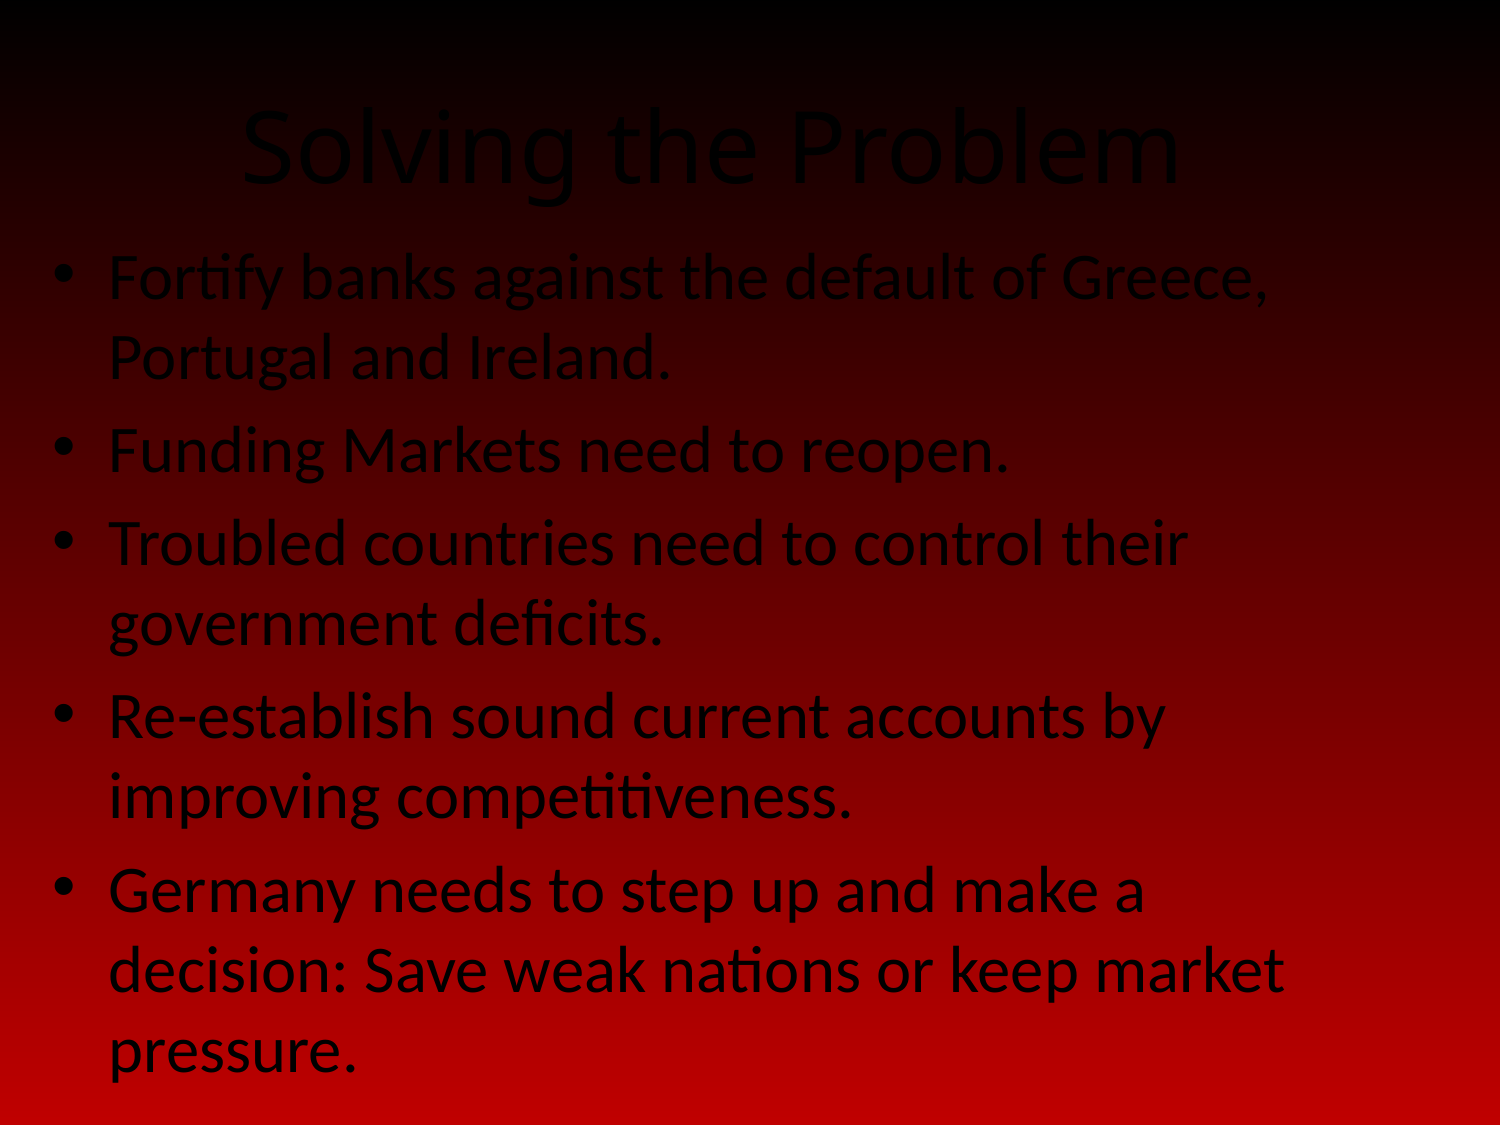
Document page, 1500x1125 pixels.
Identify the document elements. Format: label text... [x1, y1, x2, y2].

title Solving the Problem [37, 49, 1388, 224]
list Fortify banks against the default of Greece, Portugal and Ireland. Funding Markets need to reopen. Troubled countries need to control their government deficits. Re-establish sound current accounts by improving competitiveness. Germany needs to step up and make a decision: Save weak nations or keep market pressure. [37, 224, 1388, 1094]
